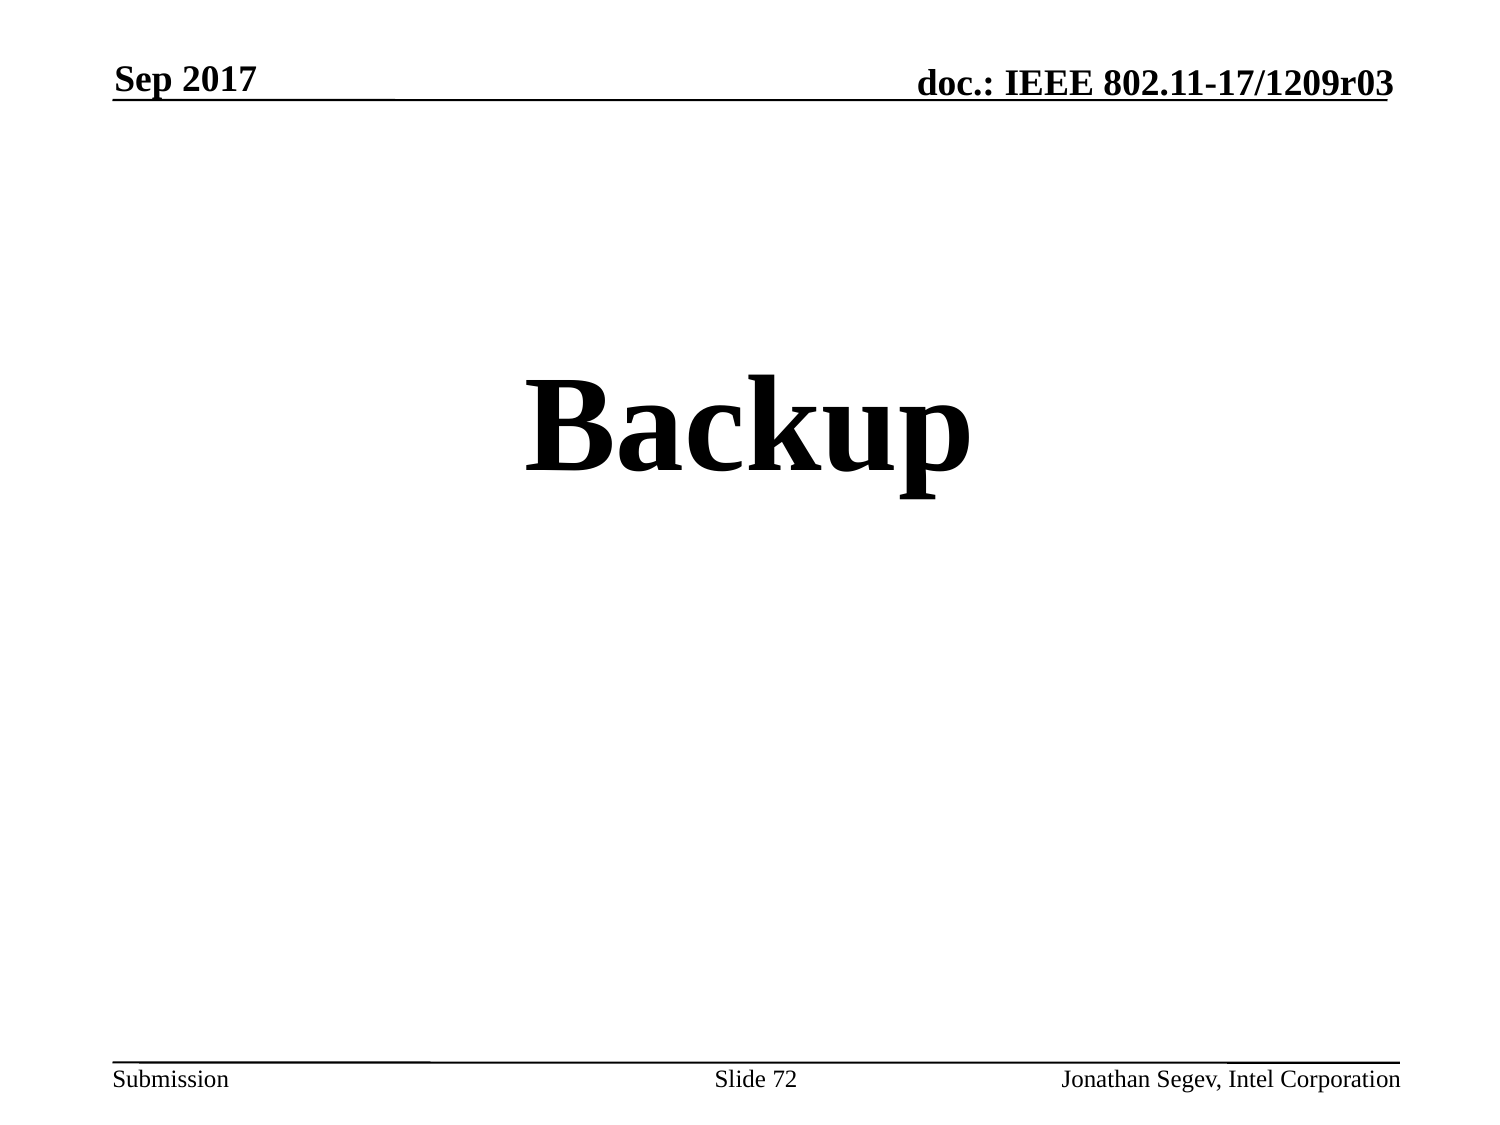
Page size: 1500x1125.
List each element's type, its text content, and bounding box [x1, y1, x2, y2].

list Backup [112, 324, 1388, 1000]
footer Jonathan Segev, Intel Corporation [878, 1061, 1402, 1093]
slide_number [114, 54, 423, 100]
slide_number Slide 72 [712, 1061, 800, 1123]
